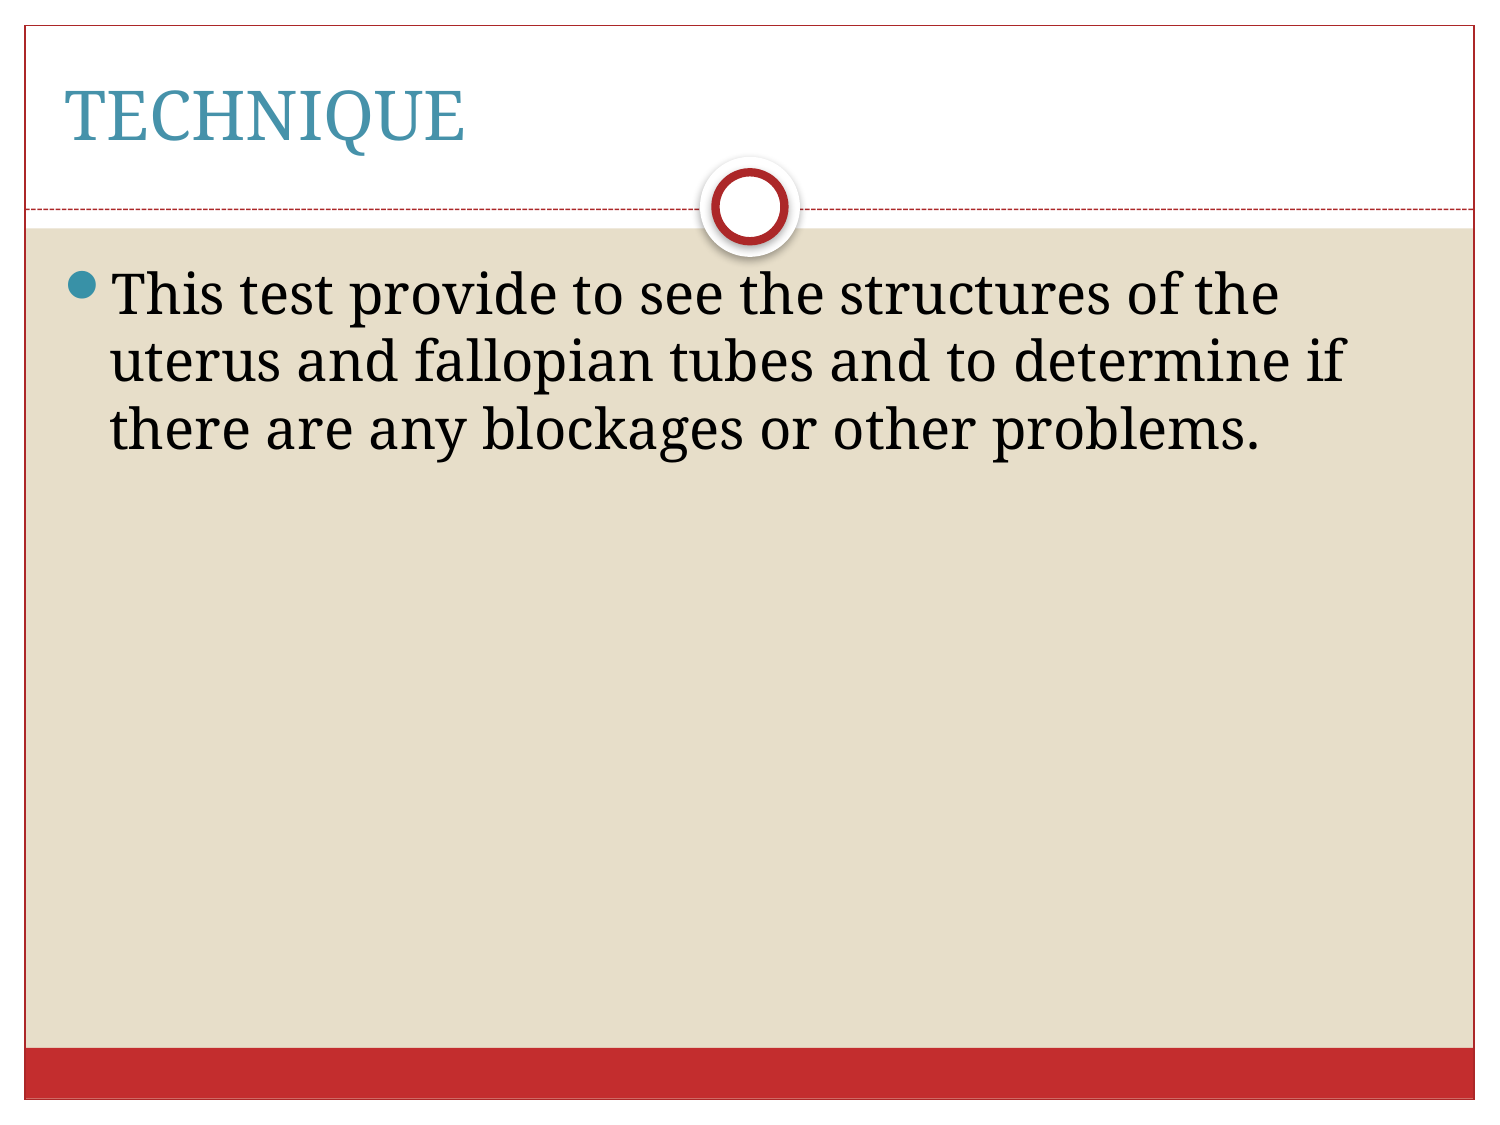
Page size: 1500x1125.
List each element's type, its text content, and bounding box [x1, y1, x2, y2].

list This test provide to see the structures of the uterus and fallopian tubes and to determine if there are any blockages or other problems. [49, 250, 1445, 1001]
title Technique [49, 37, 1450, 162]
